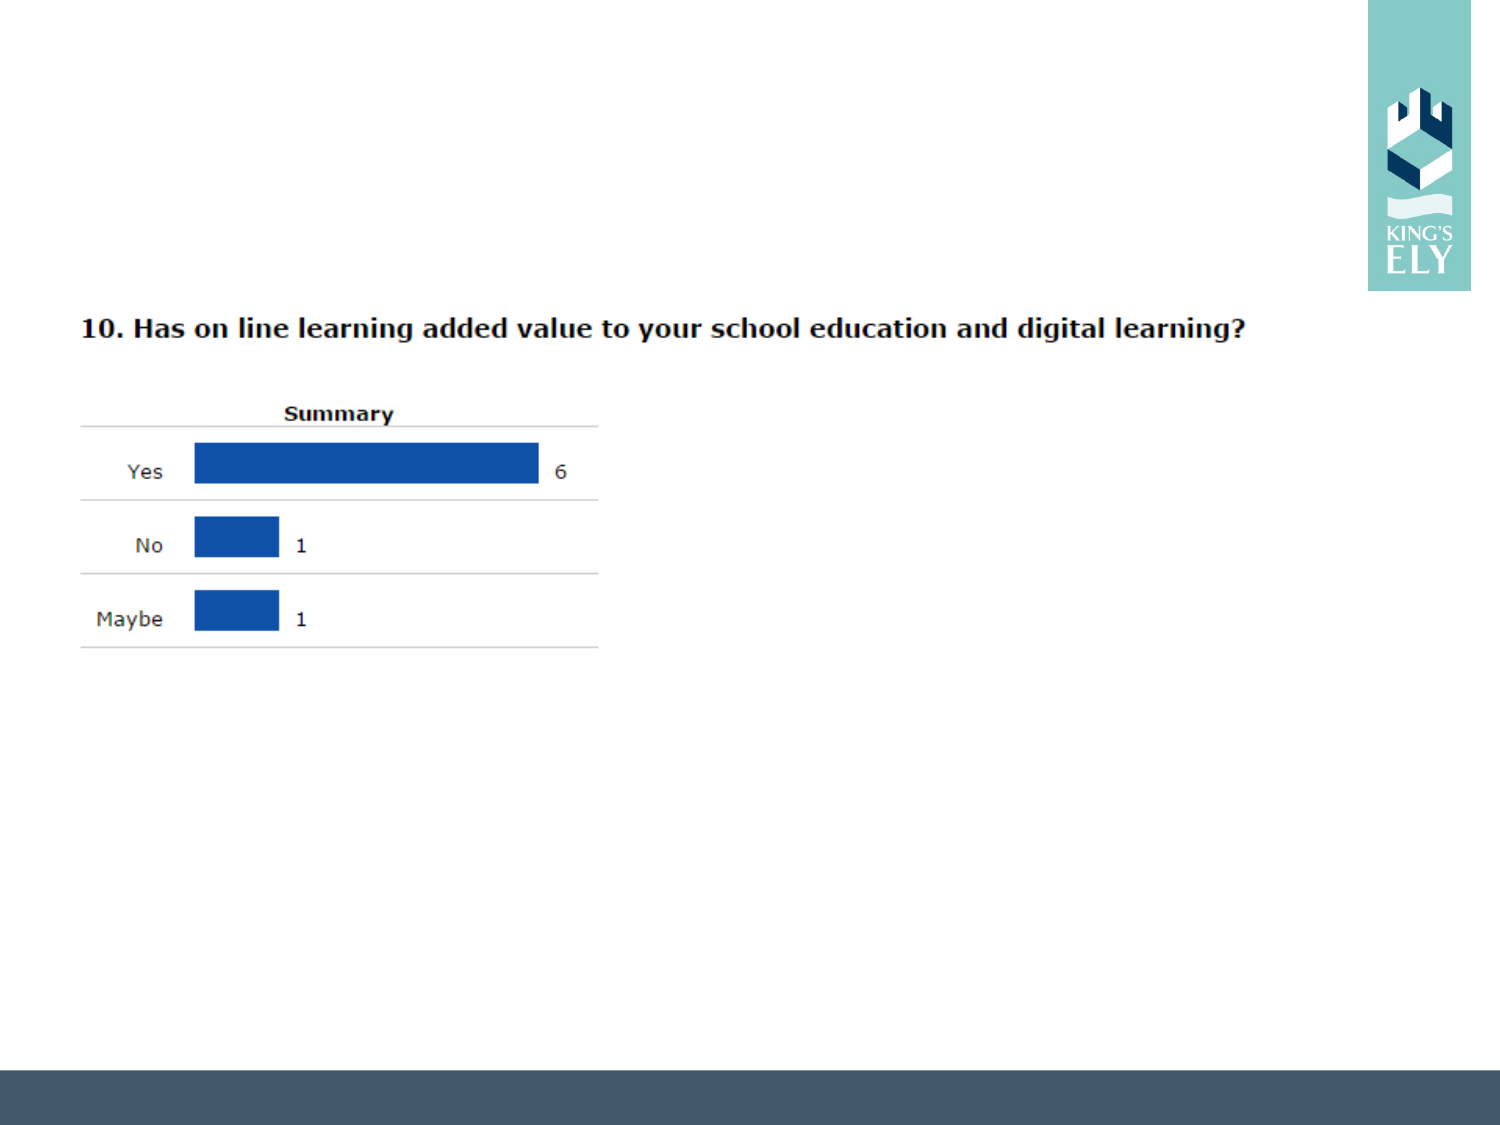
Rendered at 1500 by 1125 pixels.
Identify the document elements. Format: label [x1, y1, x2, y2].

picture [1368, 0, 1471, 291]
picture [62, 302, 1346, 675]
